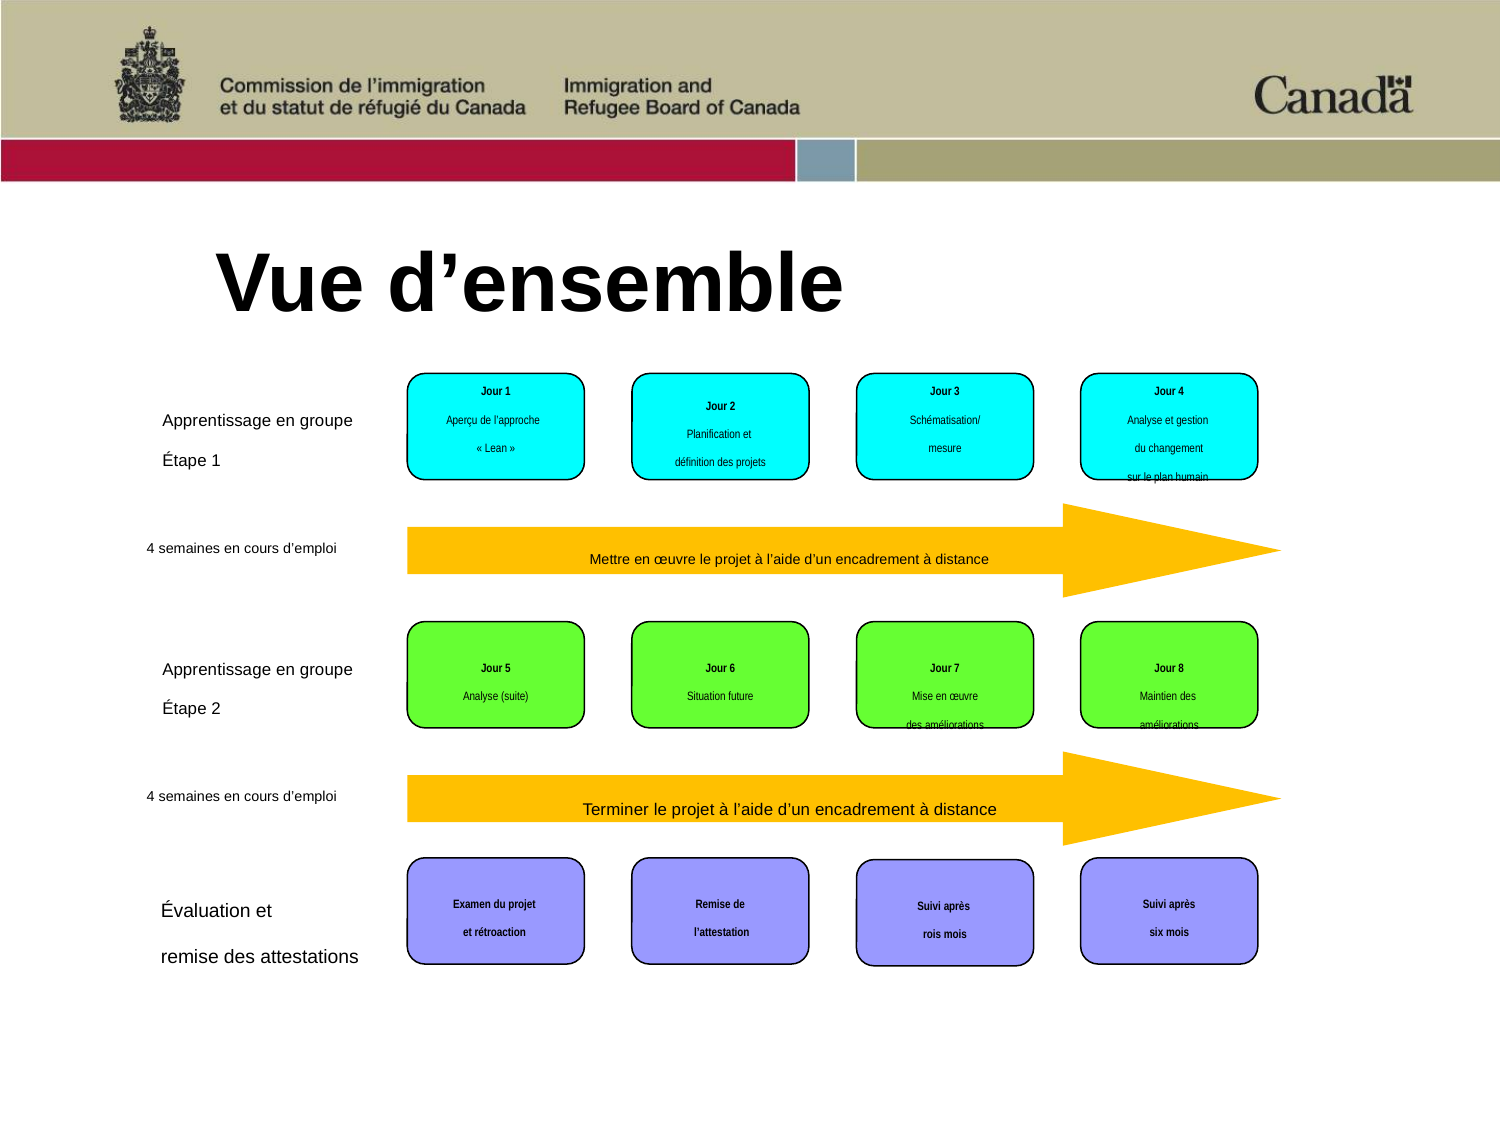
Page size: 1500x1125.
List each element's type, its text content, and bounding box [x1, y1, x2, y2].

text_box Terminer le projet à l’aide d’un encadrement à distance [407, 751, 1282, 846]
text_box Apprentissage en groupe Étape 1 [147, 383, 384, 478]
text_box 4 semaines en cours d’emploi [123, 515, 361, 565]
text_box Suivi après six mois [1080, 857, 1258, 965]
text_box Remise de l’attestation [631, 857, 809, 965]
text_box Jour 8 Maintien des améliorations [1080, 621, 1258, 728]
text_box Jour 1 Aperçu de l’approche « Lean » [407, 373, 585, 480]
text_box Jour 2 Planification et définition des projets [631, 373, 810, 480]
text_box Suivi après rois mois [856, 859, 1034, 966]
text_box Jour 6 Situation future [631, 621, 809, 728]
picture [0, 0, 1500, 1125]
text_box Apprentissage en groupe Étape 2 [147, 631, 384, 726]
text_box Jour 4 Analyse et gestion du changement sur le plan humain [1080, 373, 1258, 480]
title Vue d’ensemble [200, 237, 1413, 425]
text_box Jour 7 Mise en œuvre des améliorations [856, 621, 1034, 728]
text_box Jour 5 Analyse (suite) [407, 621, 585, 728]
text_box Jour 3 Schématisation/ mesure [856, 373, 1034, 480]
text_box Mettre en œuvre le projet à l’aide d’un encadrement à distance [407, 503, 1282, 598]
text_box 4 semaines en cours d’emploi [123, 763, 361, 812]
text_box Évaluation et remise des attestations [146, 868, 425, 975]
text_box Examen du projet et rétroaction [409, 857, 585, 965]
